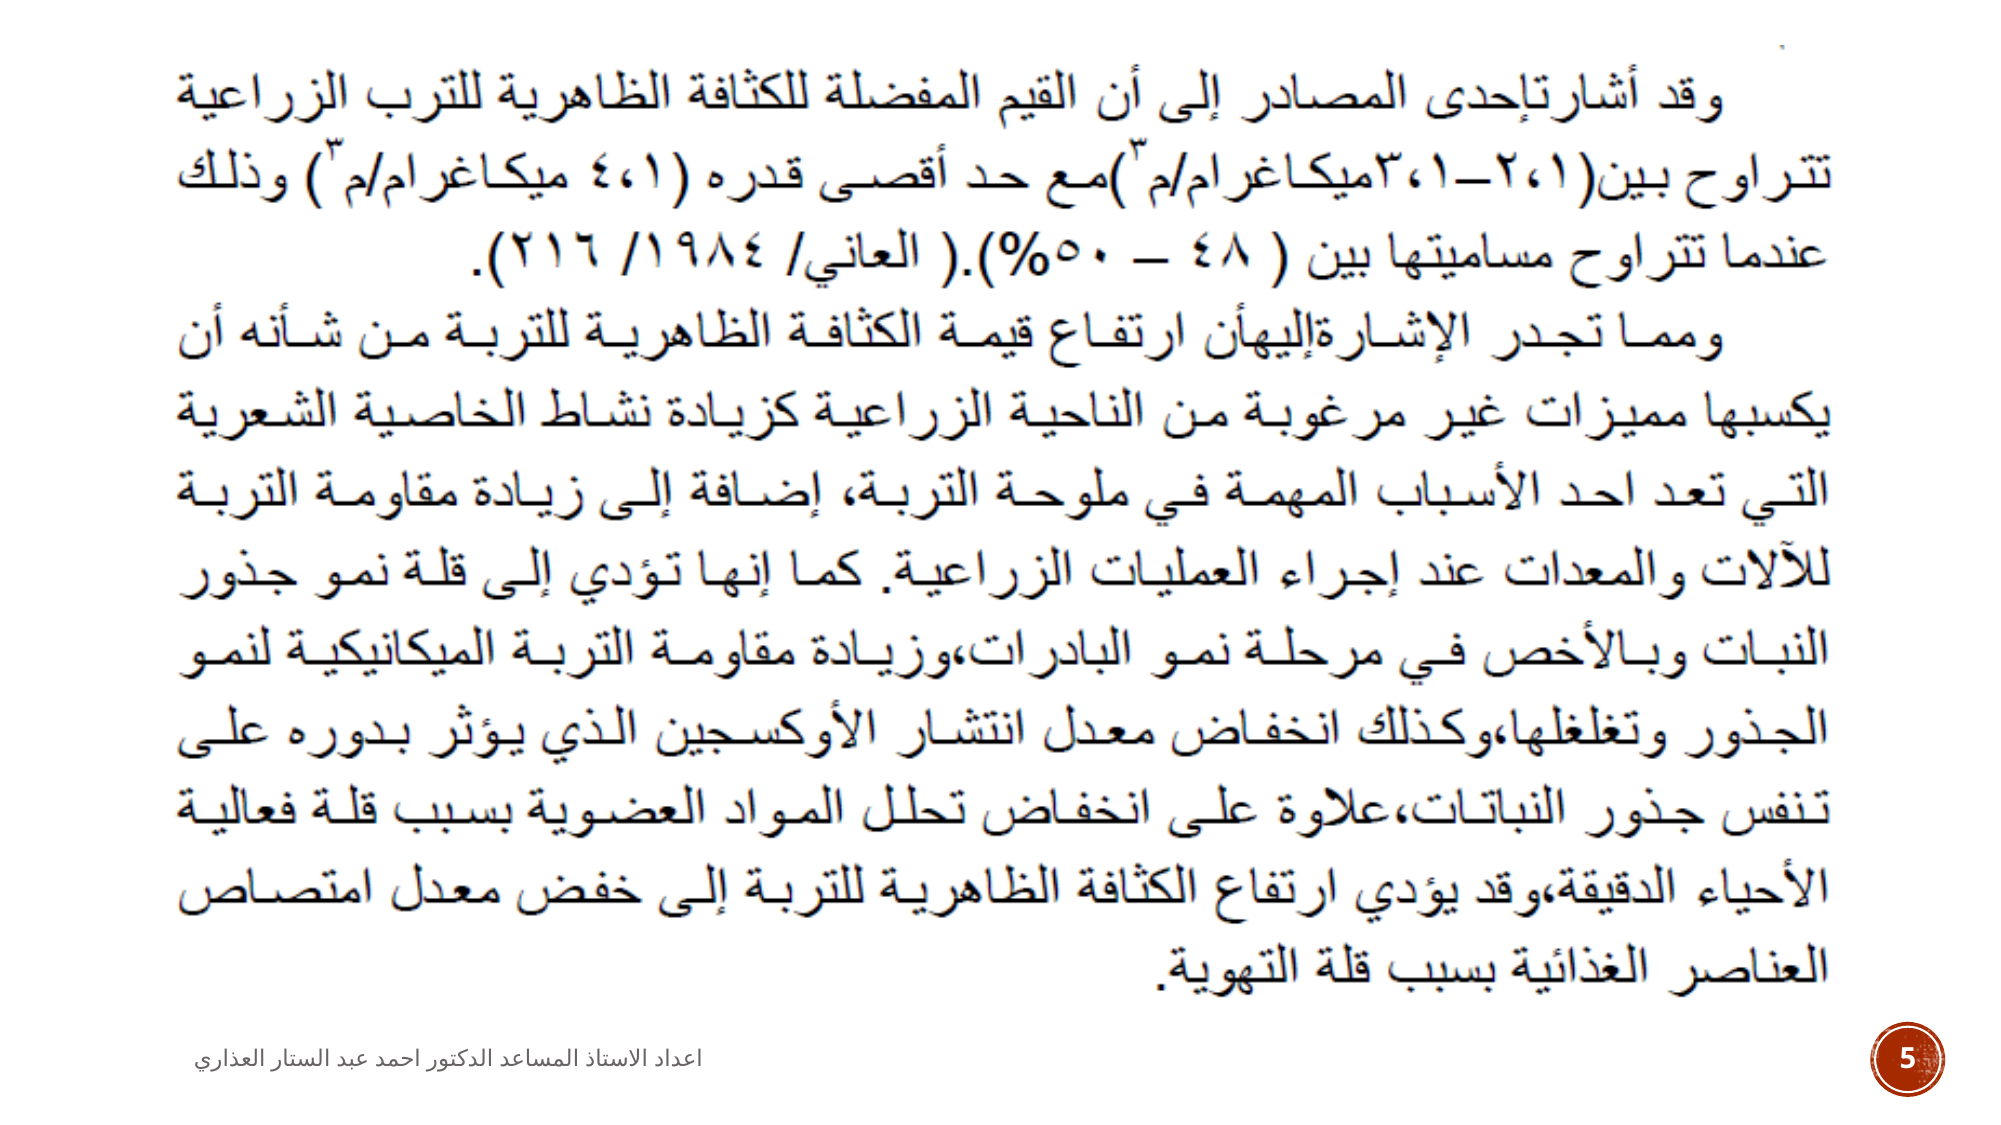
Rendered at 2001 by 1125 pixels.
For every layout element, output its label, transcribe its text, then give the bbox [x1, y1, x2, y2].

slide_number 5 [1855, 1028, 1961, 1089]
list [141, 49, 1857, 1008]
footer اعداد الاستاذ المساعد الدكتور احمد عبد الستار العذاري [178, 1028, 1217, 1089]
